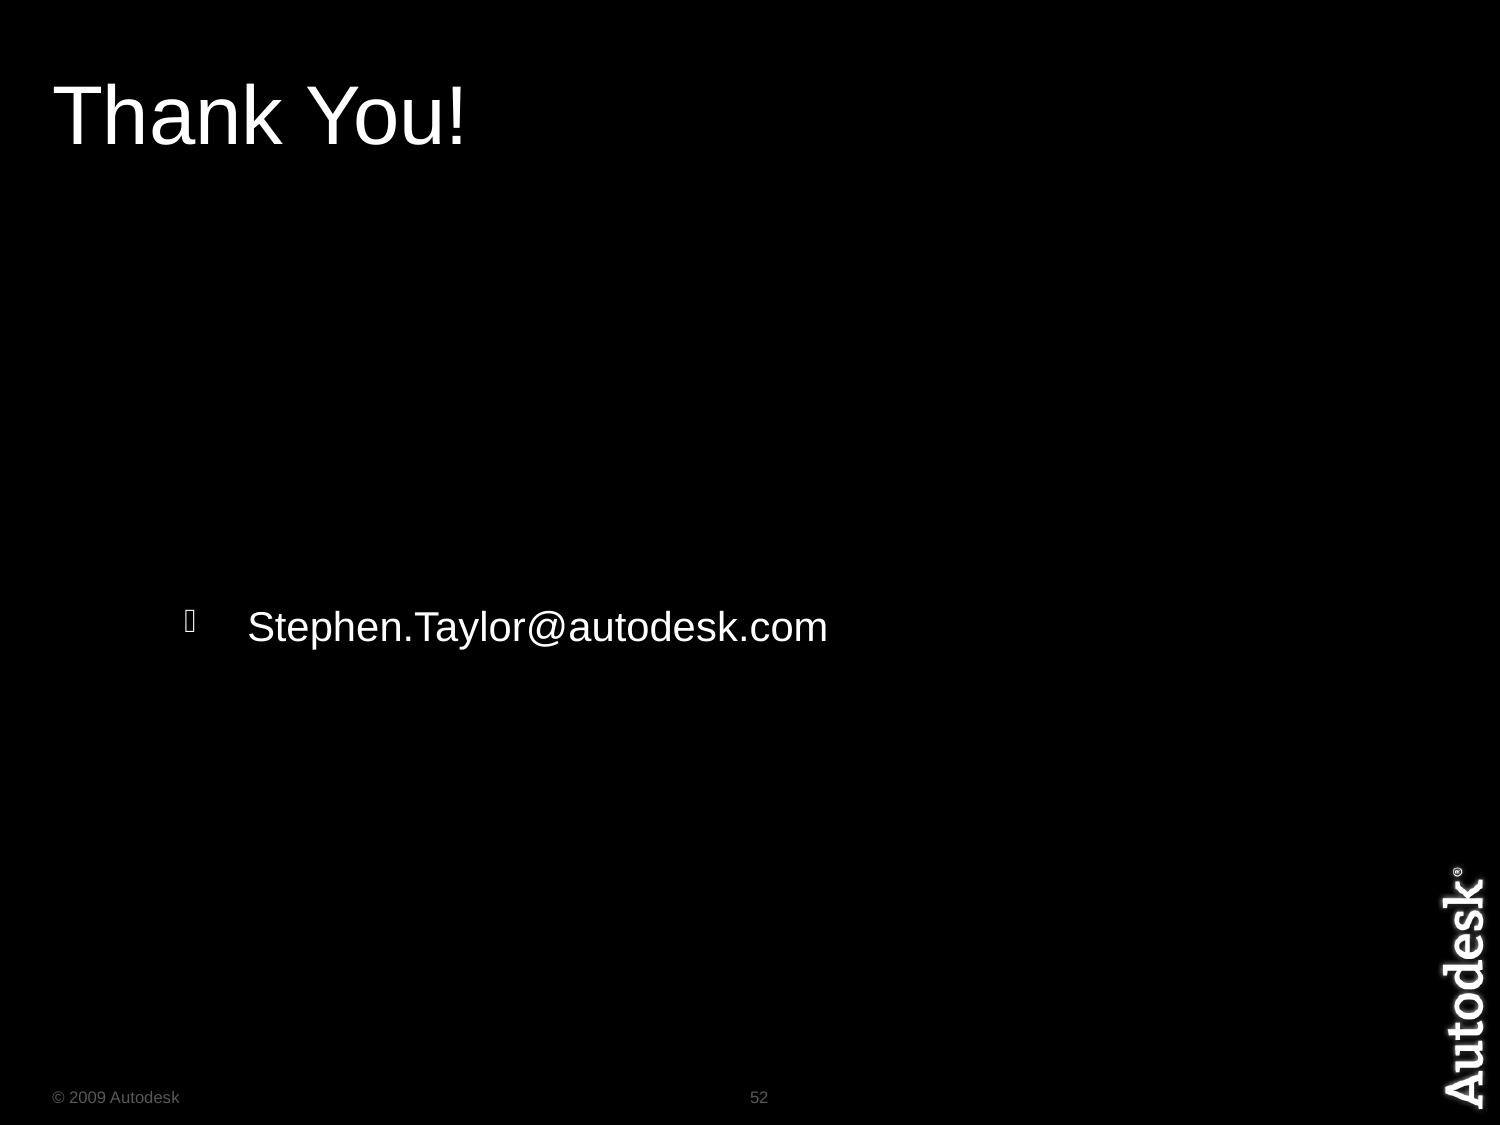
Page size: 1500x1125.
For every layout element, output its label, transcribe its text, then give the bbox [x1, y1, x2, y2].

list Stephen.Taylor@autodesk.com [52, 231, 1401, 1073]
picture [1402, 0, 1500, 1125]
title Thank You! [52, 22, 1401, 211]
